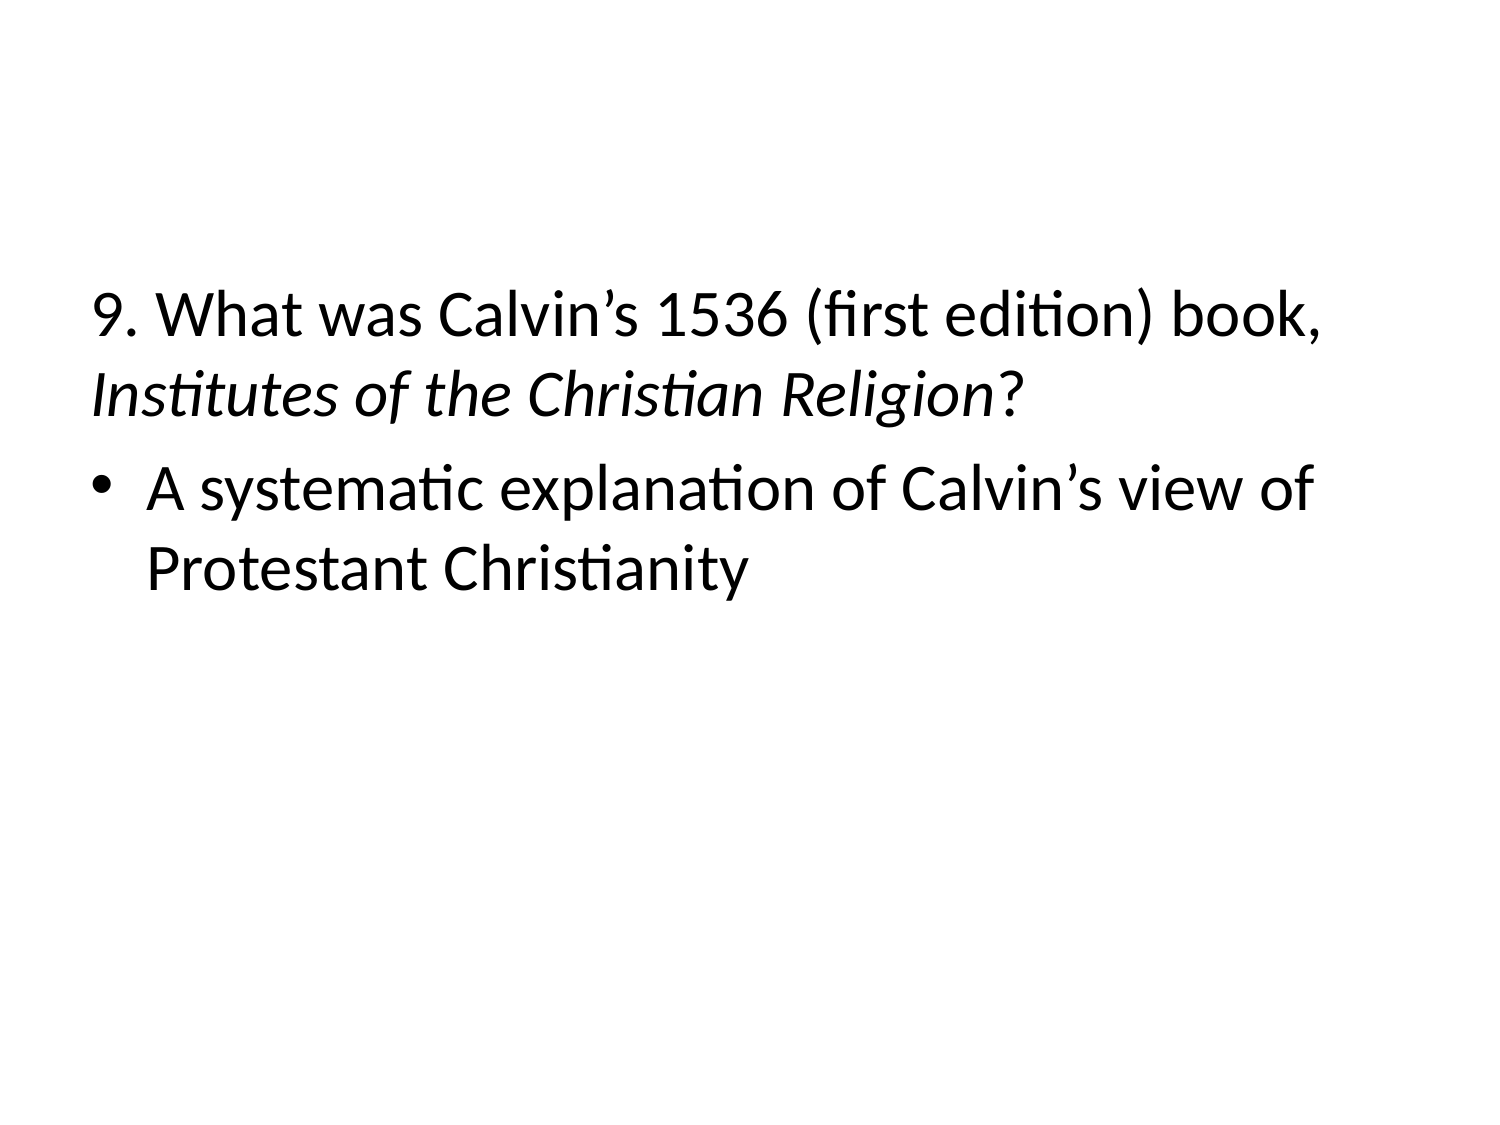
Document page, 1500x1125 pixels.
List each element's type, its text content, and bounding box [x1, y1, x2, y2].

list 9. What was Calvin’s 1536 (first edition) book, Institutes of the Christian Religion? A systematic explanation of Calvin’s view of Protestant Christianity [75, 262, 1425, 1005]
